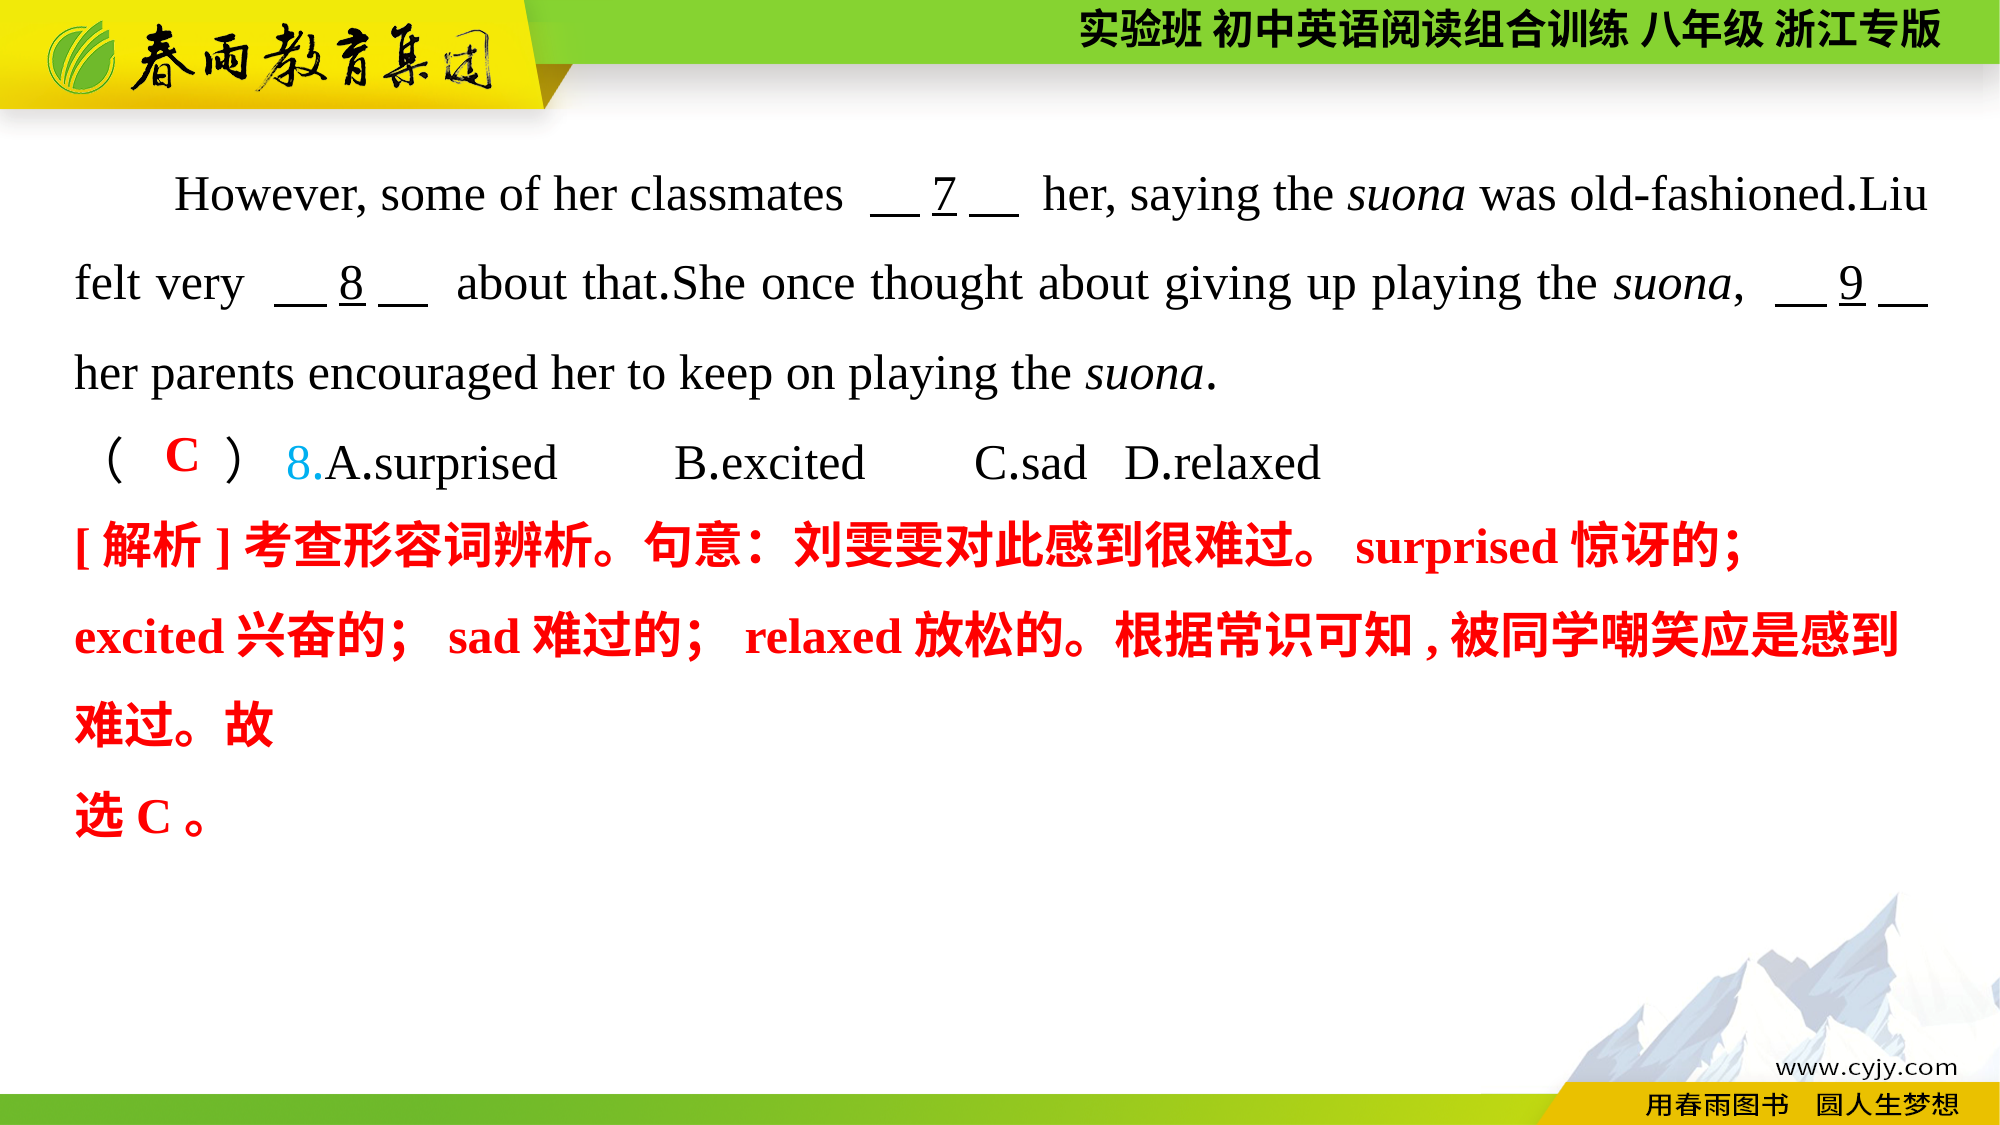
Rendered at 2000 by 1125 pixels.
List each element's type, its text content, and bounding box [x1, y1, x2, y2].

picture [0, 0, 2000, 1125]
list However, some of her classmates 7 her, saying the suona was old-fashioned.Liu felt very 8 about that.She once thought about giving up playing the suona, 9 her parents encouraged her to keep on playing the suona. （ ）8.A.surprised B.excited C.sad D.relaxed [59, 122, 1944, 476]
text_box C [149, 414, 216, 489]
text_box [解析]考查形容词辨析。句意：刘雯雯对此感到很难过。surprised惊讶的；excited兴奋的；sad难过的；relaxed放松的。根据常识可知,被同学嘲笑应是感到难过。故 选C。 [59, 476, 1944, 852]
